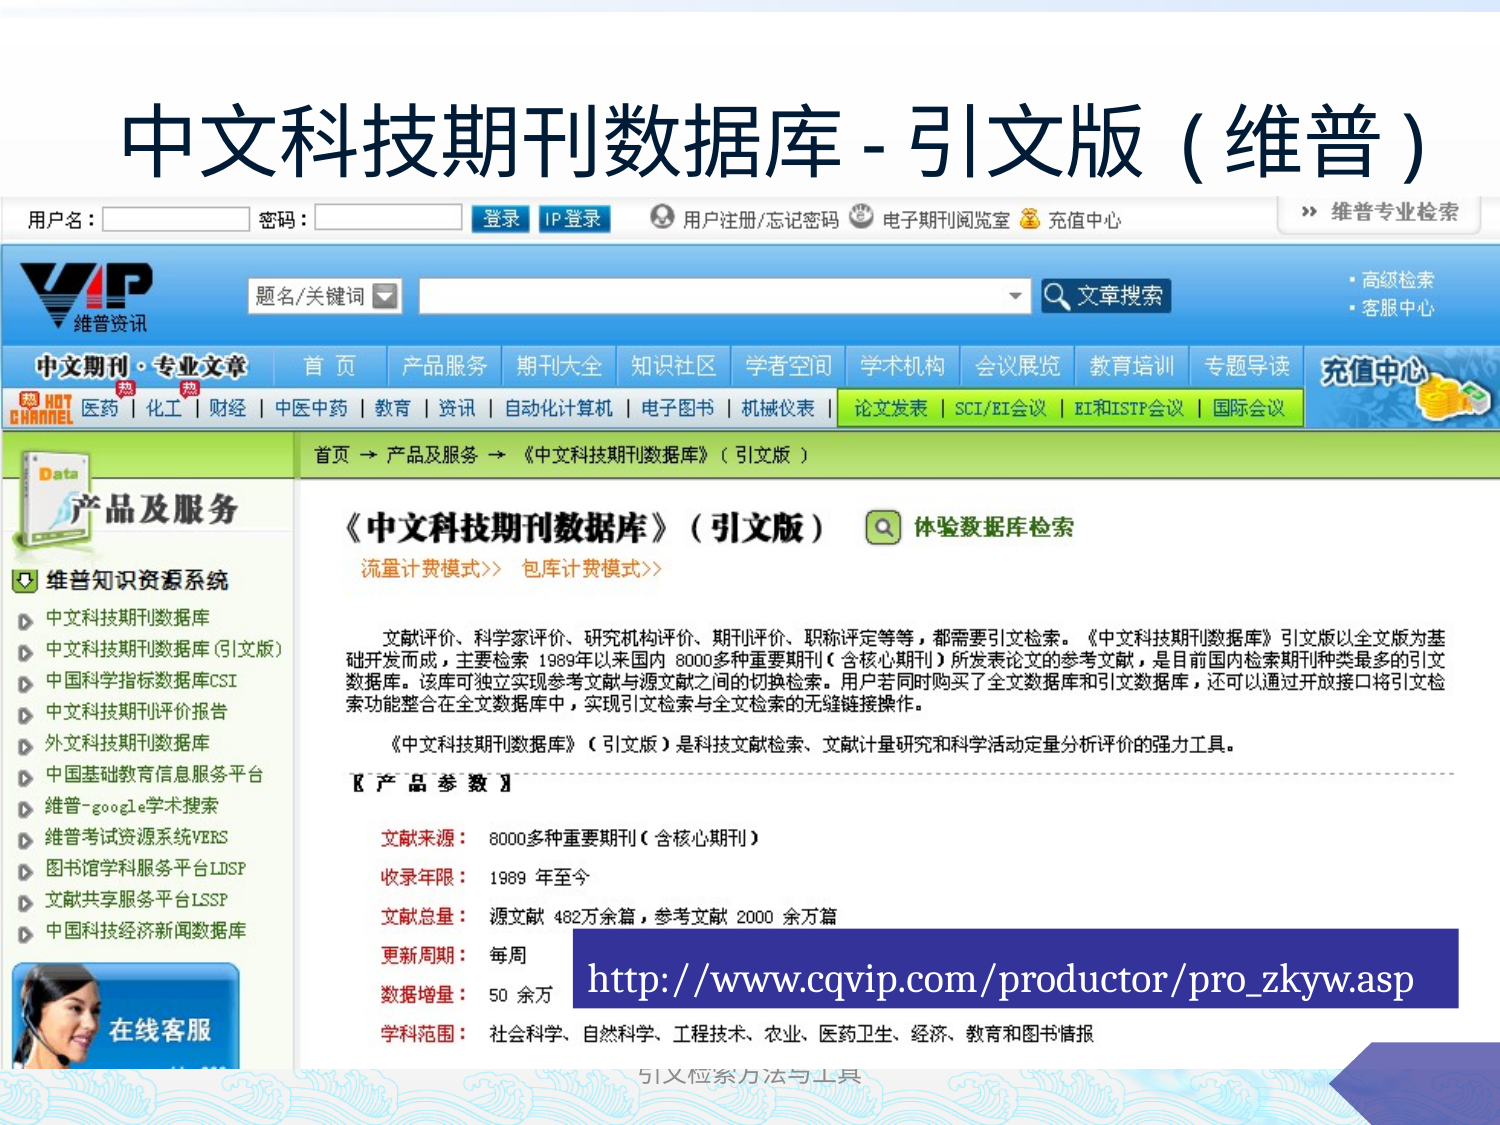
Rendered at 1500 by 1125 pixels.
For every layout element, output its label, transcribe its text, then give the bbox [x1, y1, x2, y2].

picture [0, 195, 1500, 1069]
text_box [1328, 1069, 1500, 1125]
title 中文科技期刊数据库-引文版 (维普) [96, 45, 1447, 195]
footer 引文检索方法与工具 [512, 1069, 988, 1103]
